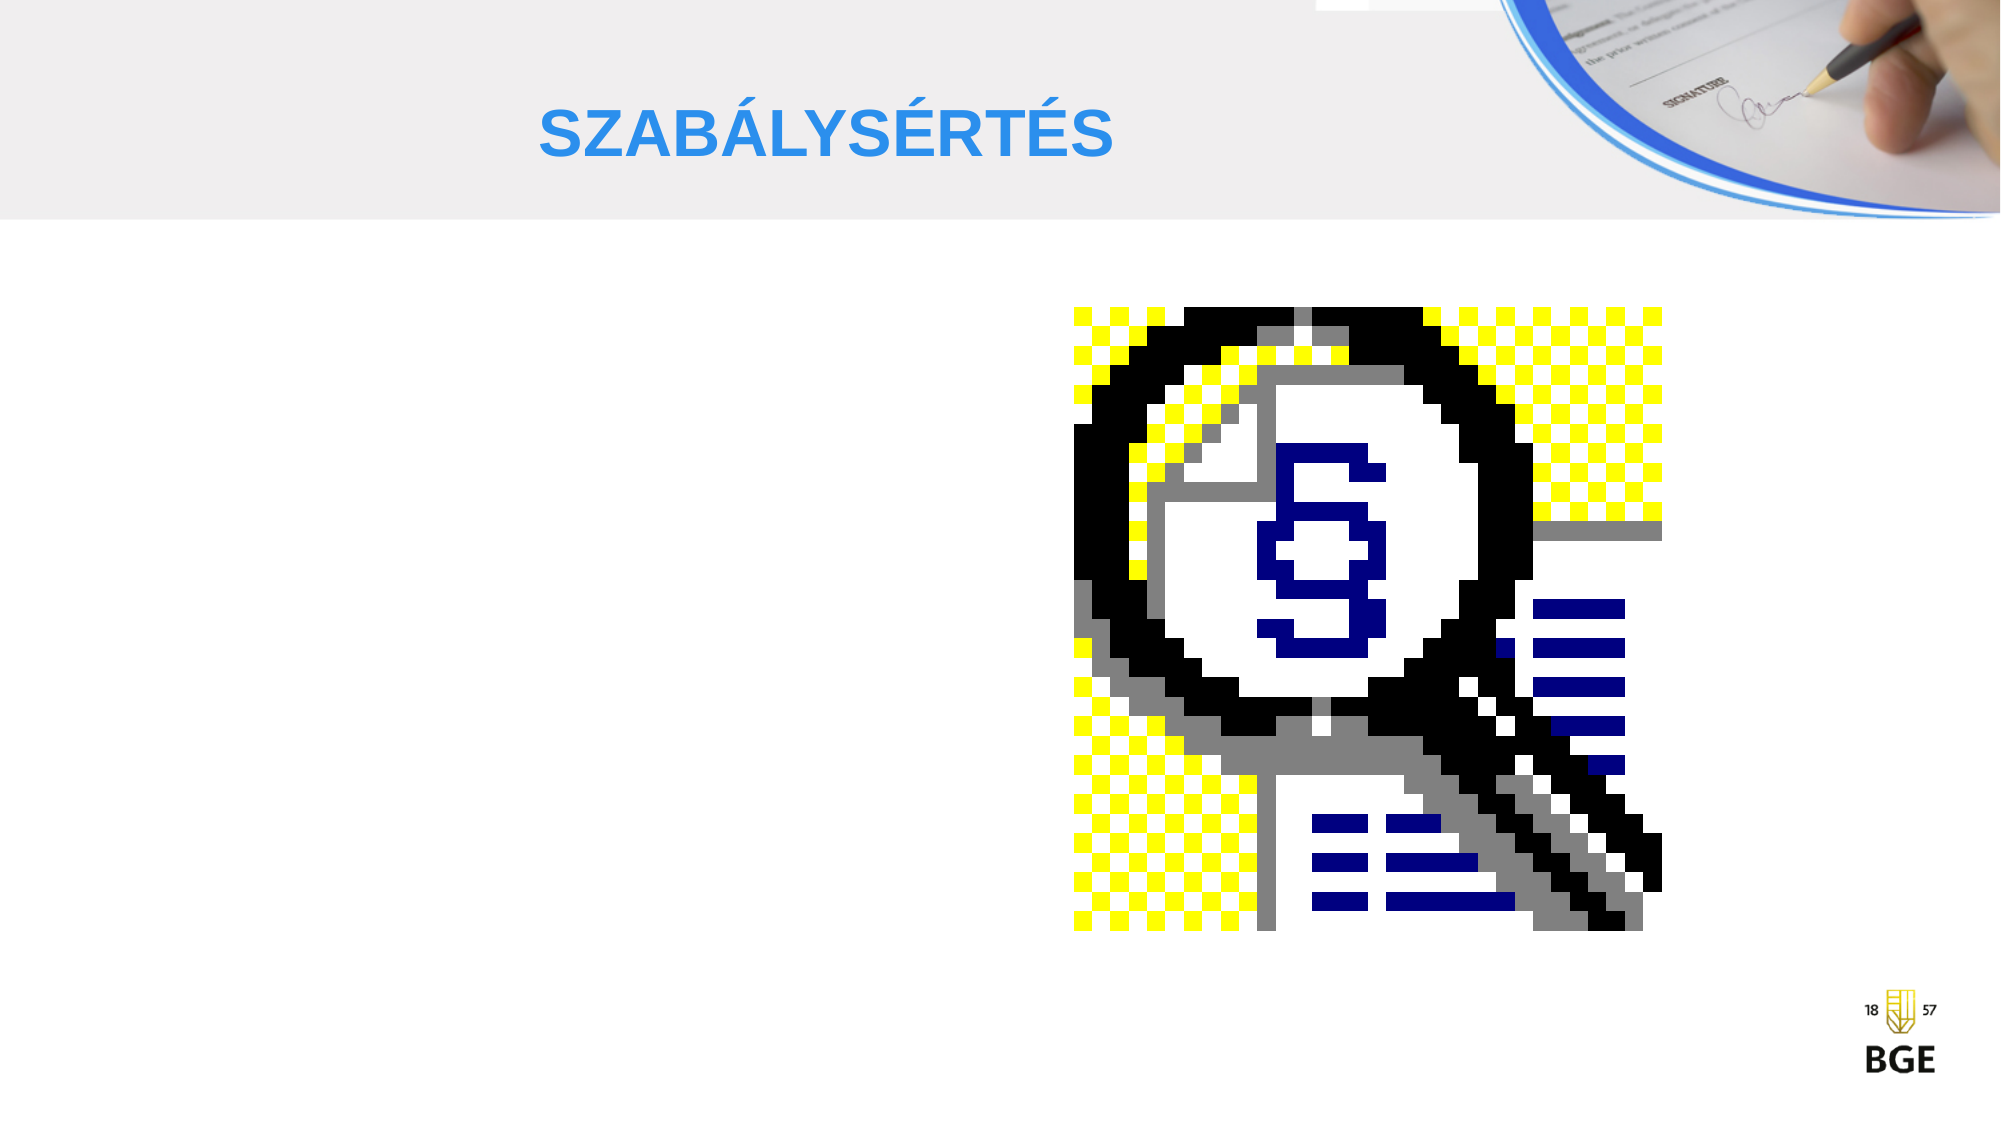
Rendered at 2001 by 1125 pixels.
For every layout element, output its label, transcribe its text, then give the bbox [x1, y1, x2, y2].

picture [0, 0, 2001, 1125]
text_box SZABÁLYSÉRTÉS [524, 82, 1131, 177]
